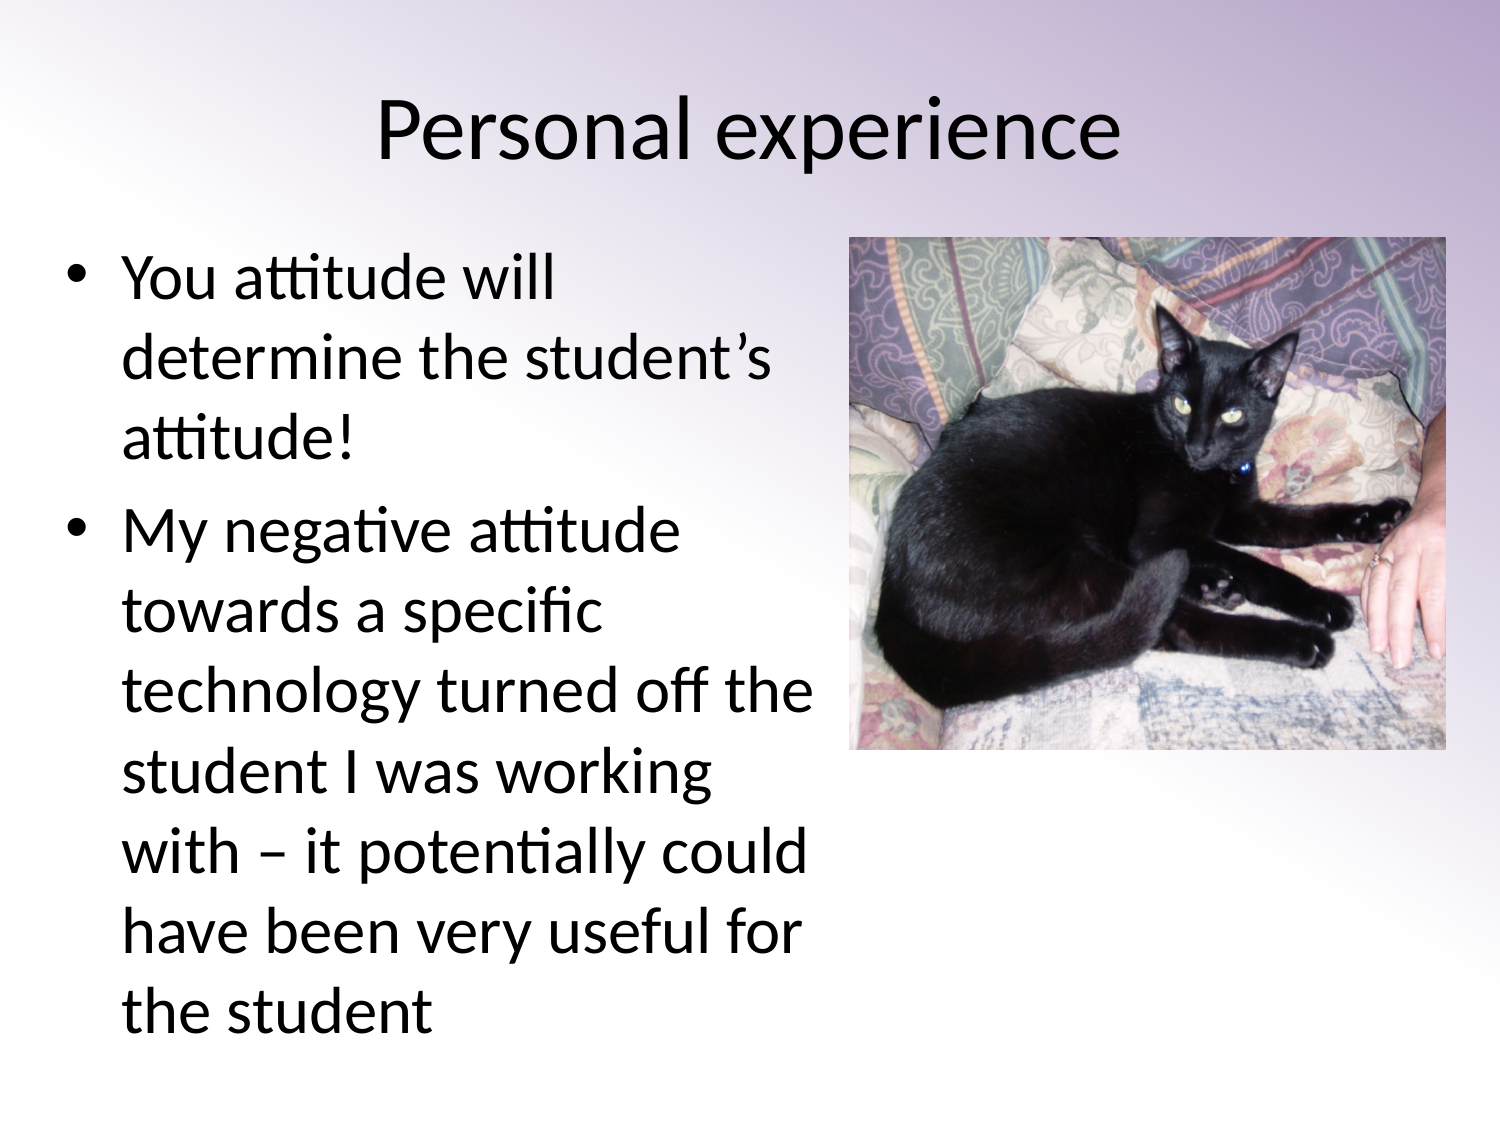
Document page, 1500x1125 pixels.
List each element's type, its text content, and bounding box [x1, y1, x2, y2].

list You attitude will determine the student’s attitude! My negative attitude towards a specific technology turned off the student I was working with – it potentially could have been very useful for the student [50, 224, 838, 1063]
title Personal experience [75, 45, 1425, 200]
picture [849, 237, 1446, 751]
